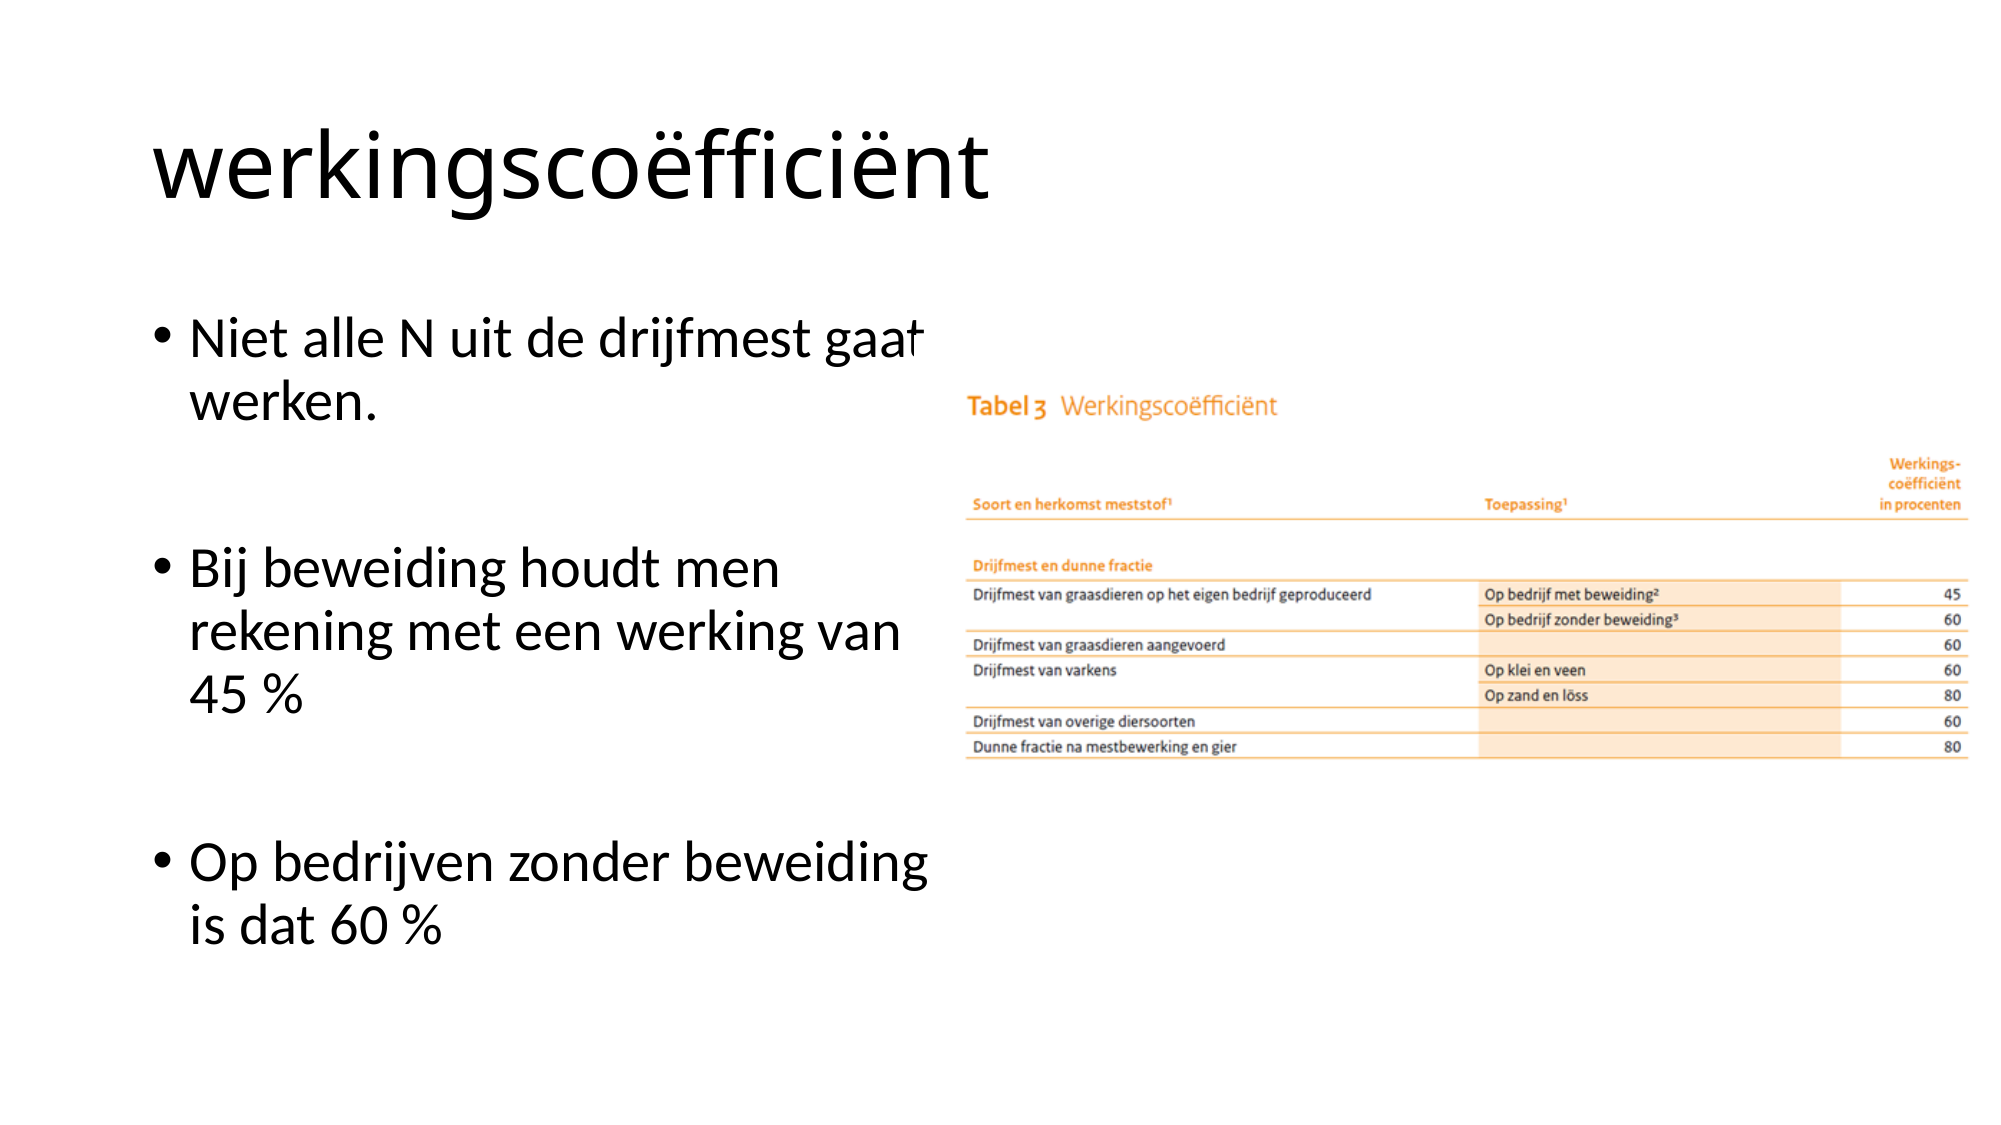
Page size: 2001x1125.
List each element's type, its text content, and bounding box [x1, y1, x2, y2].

list Niet alle N uit de drijfmest gaat werken. Bij beweiding houdt men rekening met een werking van 45 % Op bedrijven zonder beweiding is dat 60 % [137, 299, 988, 1014]
title werkingscoëfficiënt [137, 59, 1863, 278]
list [914, 335, 2000, 783]
